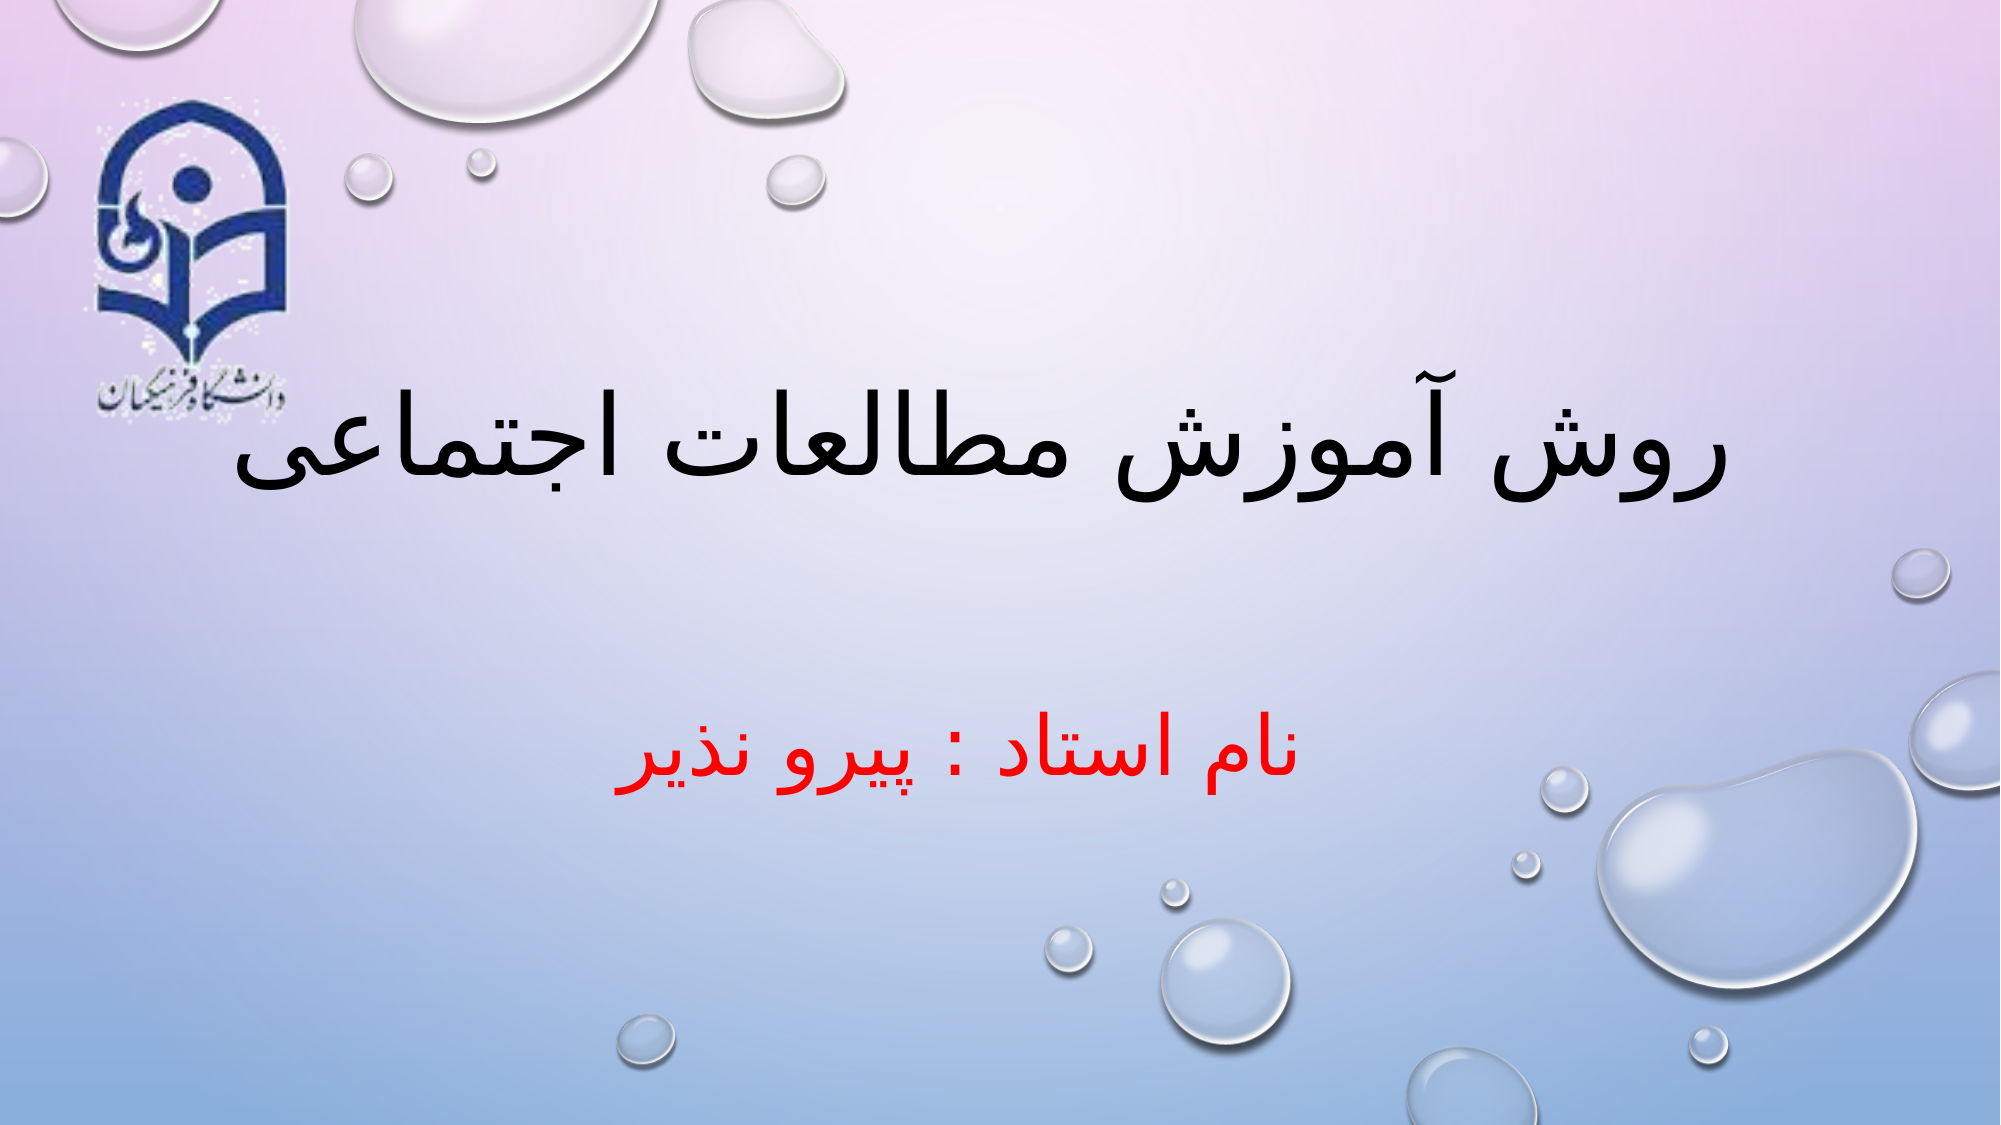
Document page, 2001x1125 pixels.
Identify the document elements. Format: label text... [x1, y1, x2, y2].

picture [0, 0, 2000, 1125]
text_box نام استاد : پیرو نذیر [603, 684, 1710, 1000]
text_box روش آموزش مطالعات اجتماعی [214, 355, 1786, 641]
